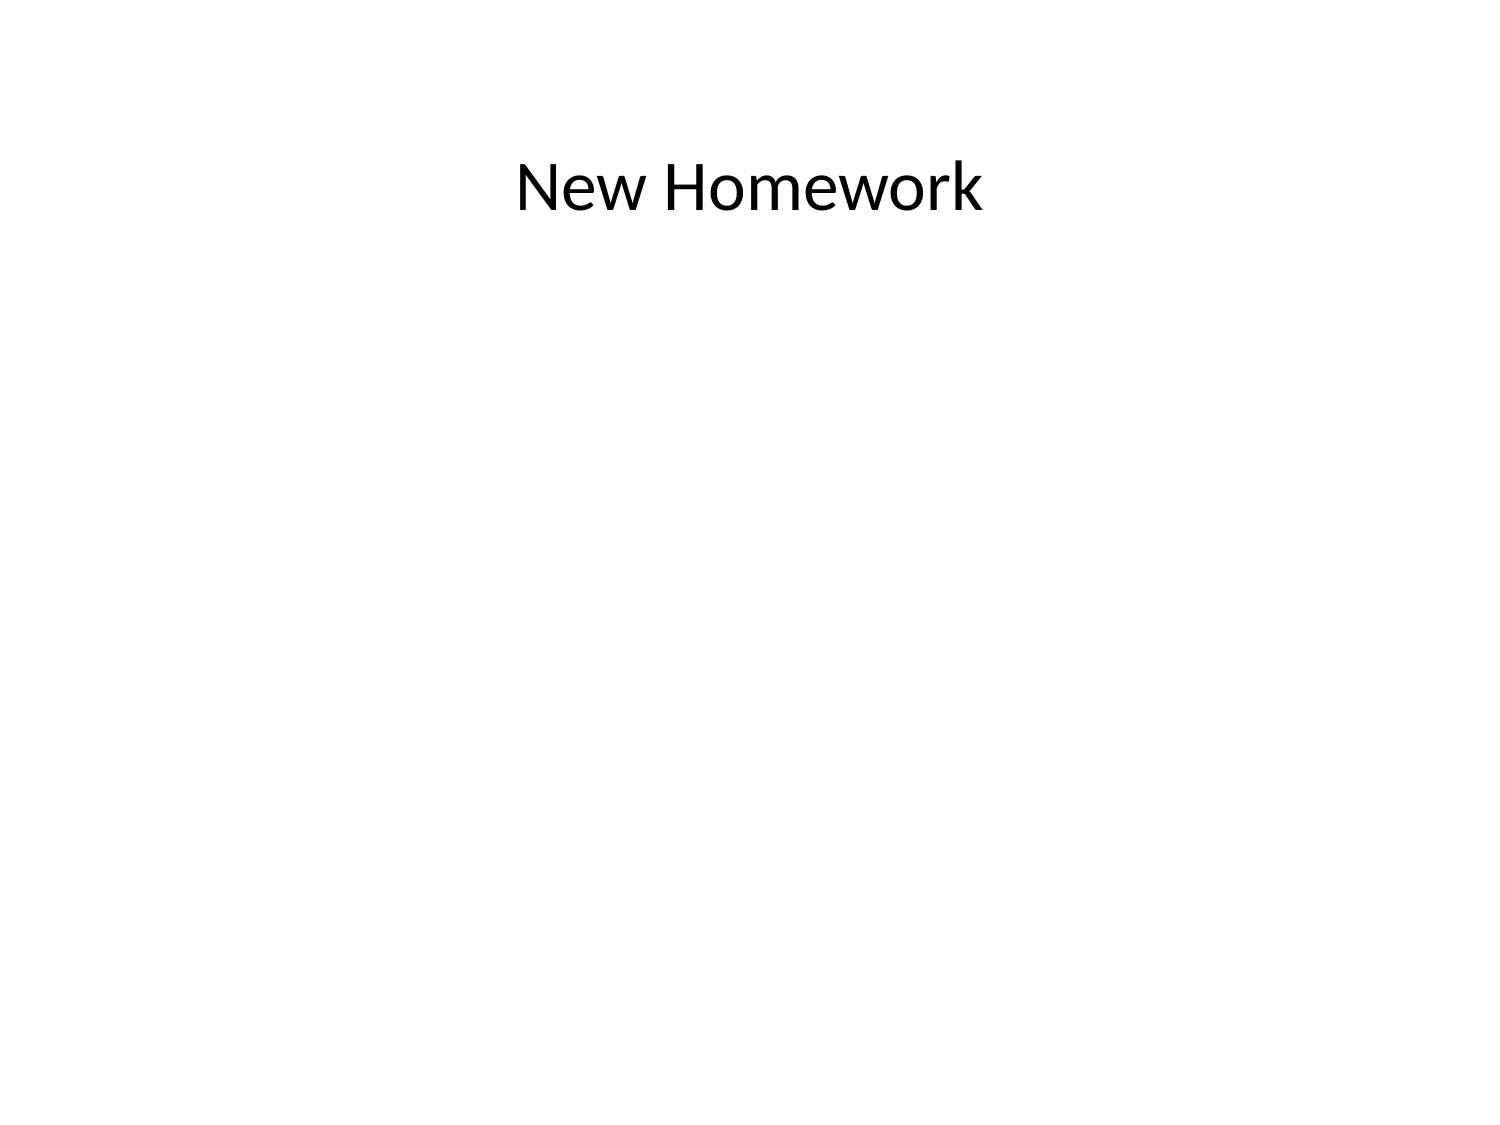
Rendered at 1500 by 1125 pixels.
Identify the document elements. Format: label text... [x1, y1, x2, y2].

title New Homework [75, 45, 1425, 233]
